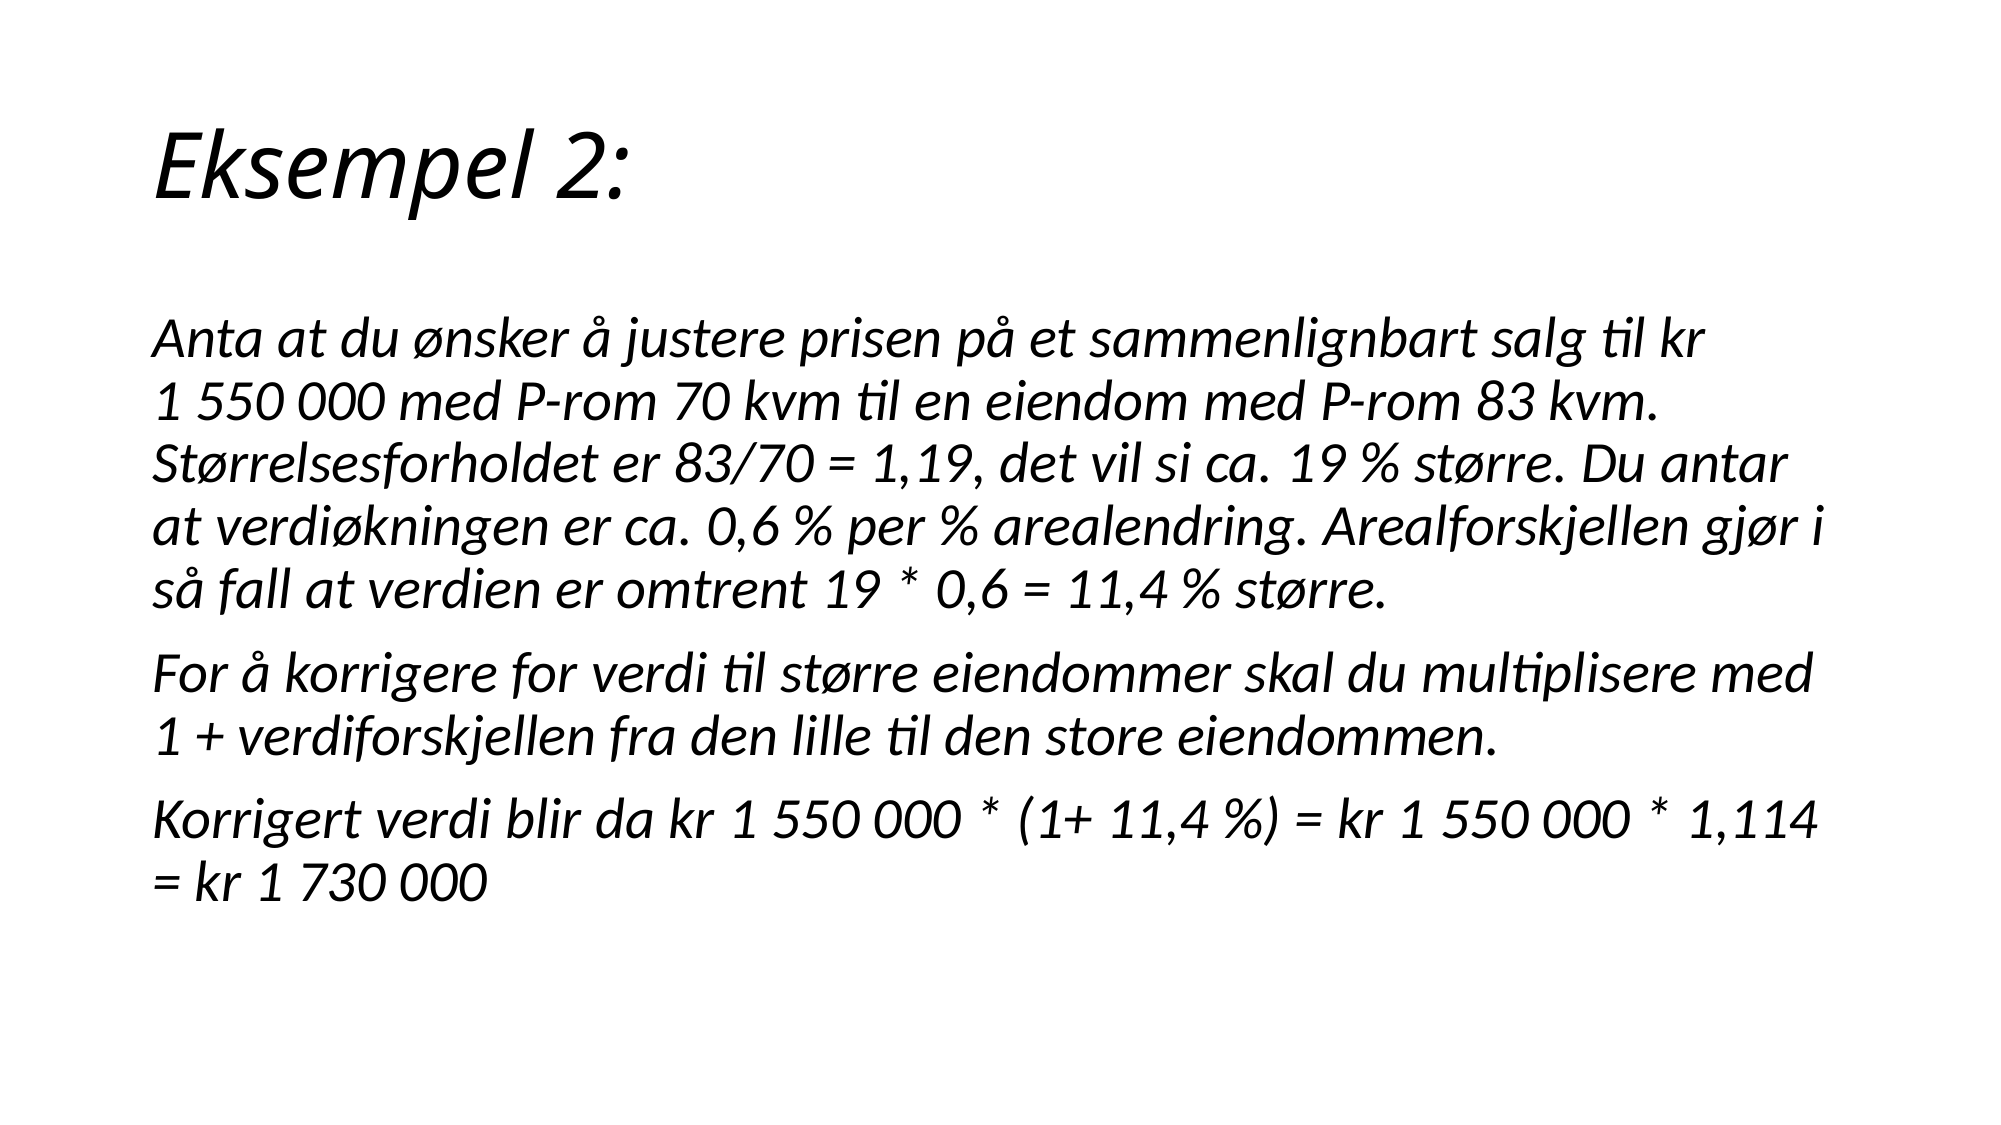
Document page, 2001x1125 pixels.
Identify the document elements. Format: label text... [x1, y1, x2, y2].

title Eksempel 2: [137, 59, 1863, 278]
list Anta at du ønsker å justere prisen på et sammenlignbart salg til kr 1 550 000 med P-rom 70 kvm til en eiendom med P-rom 83 kvm. Størrelsesforholdet er 83/70 = 1,19, det vil si ca. 19 % større. Du antar at verdiøkningen er ca. 0,6 % per % arealendring. Arealforskjellen gjør i så fall at verdien er omtrent 19 * 0,6 = 11,4 % større. For å korrigere for verdi til større eiendommer skal du multiplisere med 1 + verdiforskjellen fra den lille til den store eiendommen. Korrigert verdi blir da kr 1 550 000 * (1+ 11,4 %) = kr 1 550 000 * 1,114 = kr 1 730 000 [137, 299, 1863, 1014]
